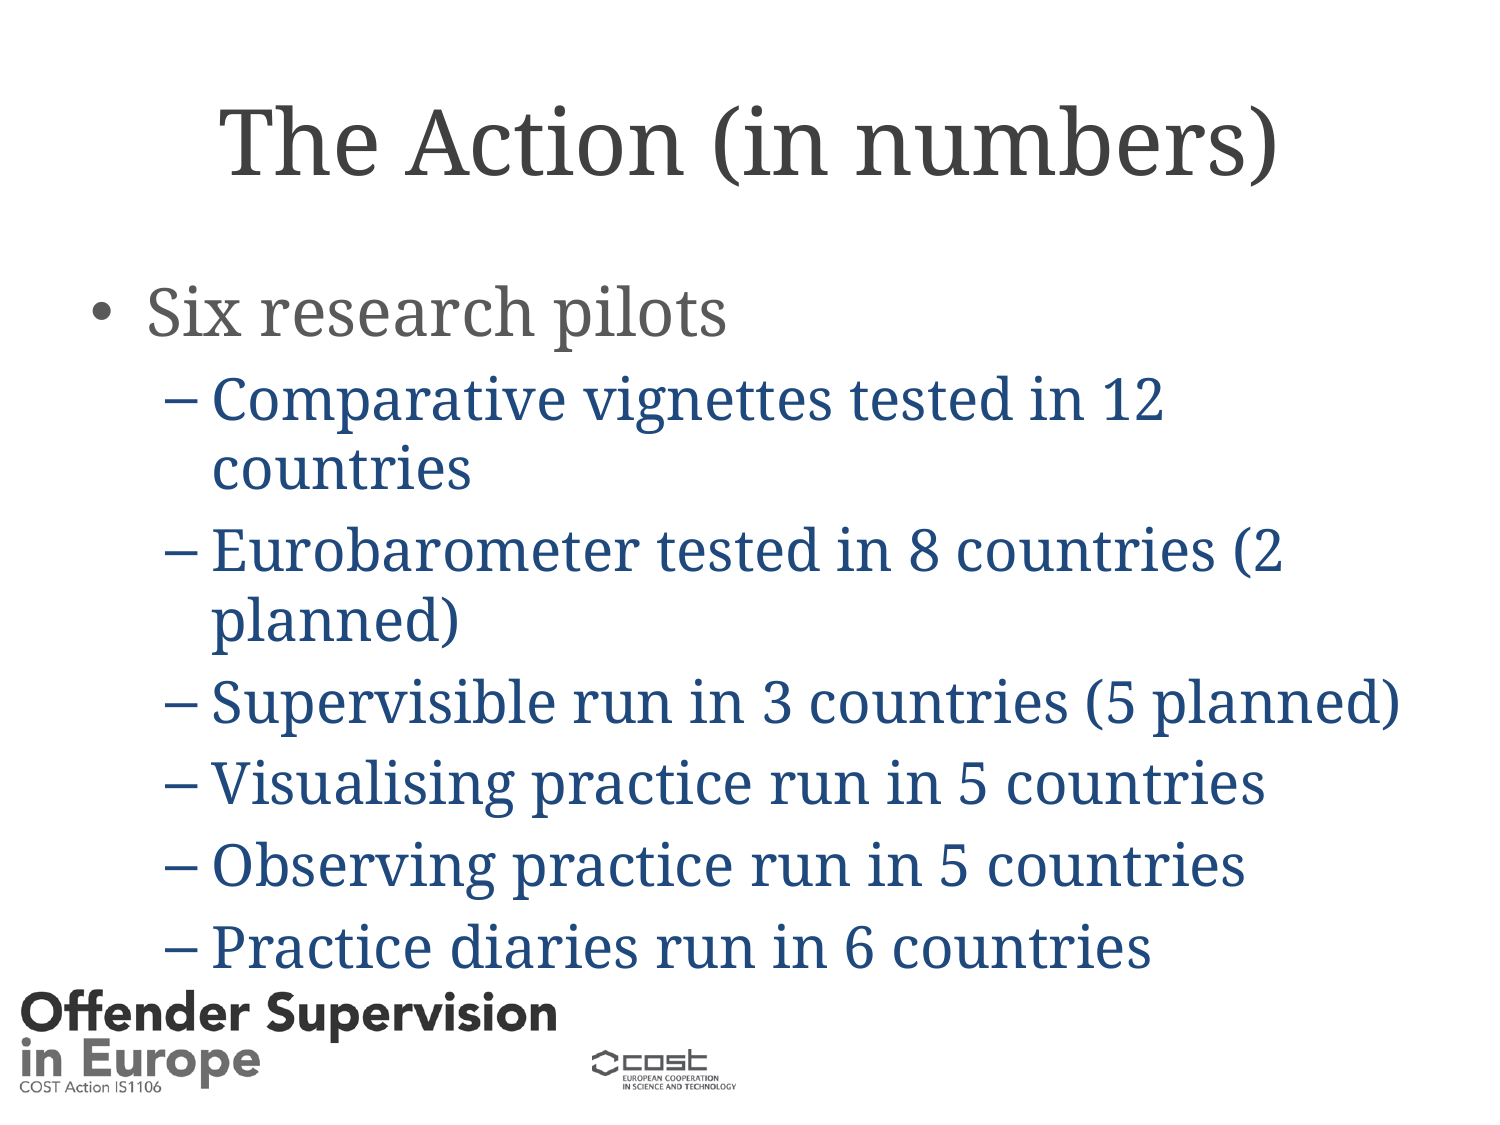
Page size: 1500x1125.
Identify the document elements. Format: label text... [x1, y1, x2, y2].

picture [17, 975, 741, 1104]
list Six research pilots Comparative vignettes tested in 12 countries Eurobarometer tested in 8 countries (2 planned) Supervisible run in 3 countries (5 planned) Visualising practice run in 5 countries Observing practice run in 5 countries Practice diaries run in 6 countries [75, 262, 1425, 965]
title The Action (in numbers) [75, 45, 1425, 233]
